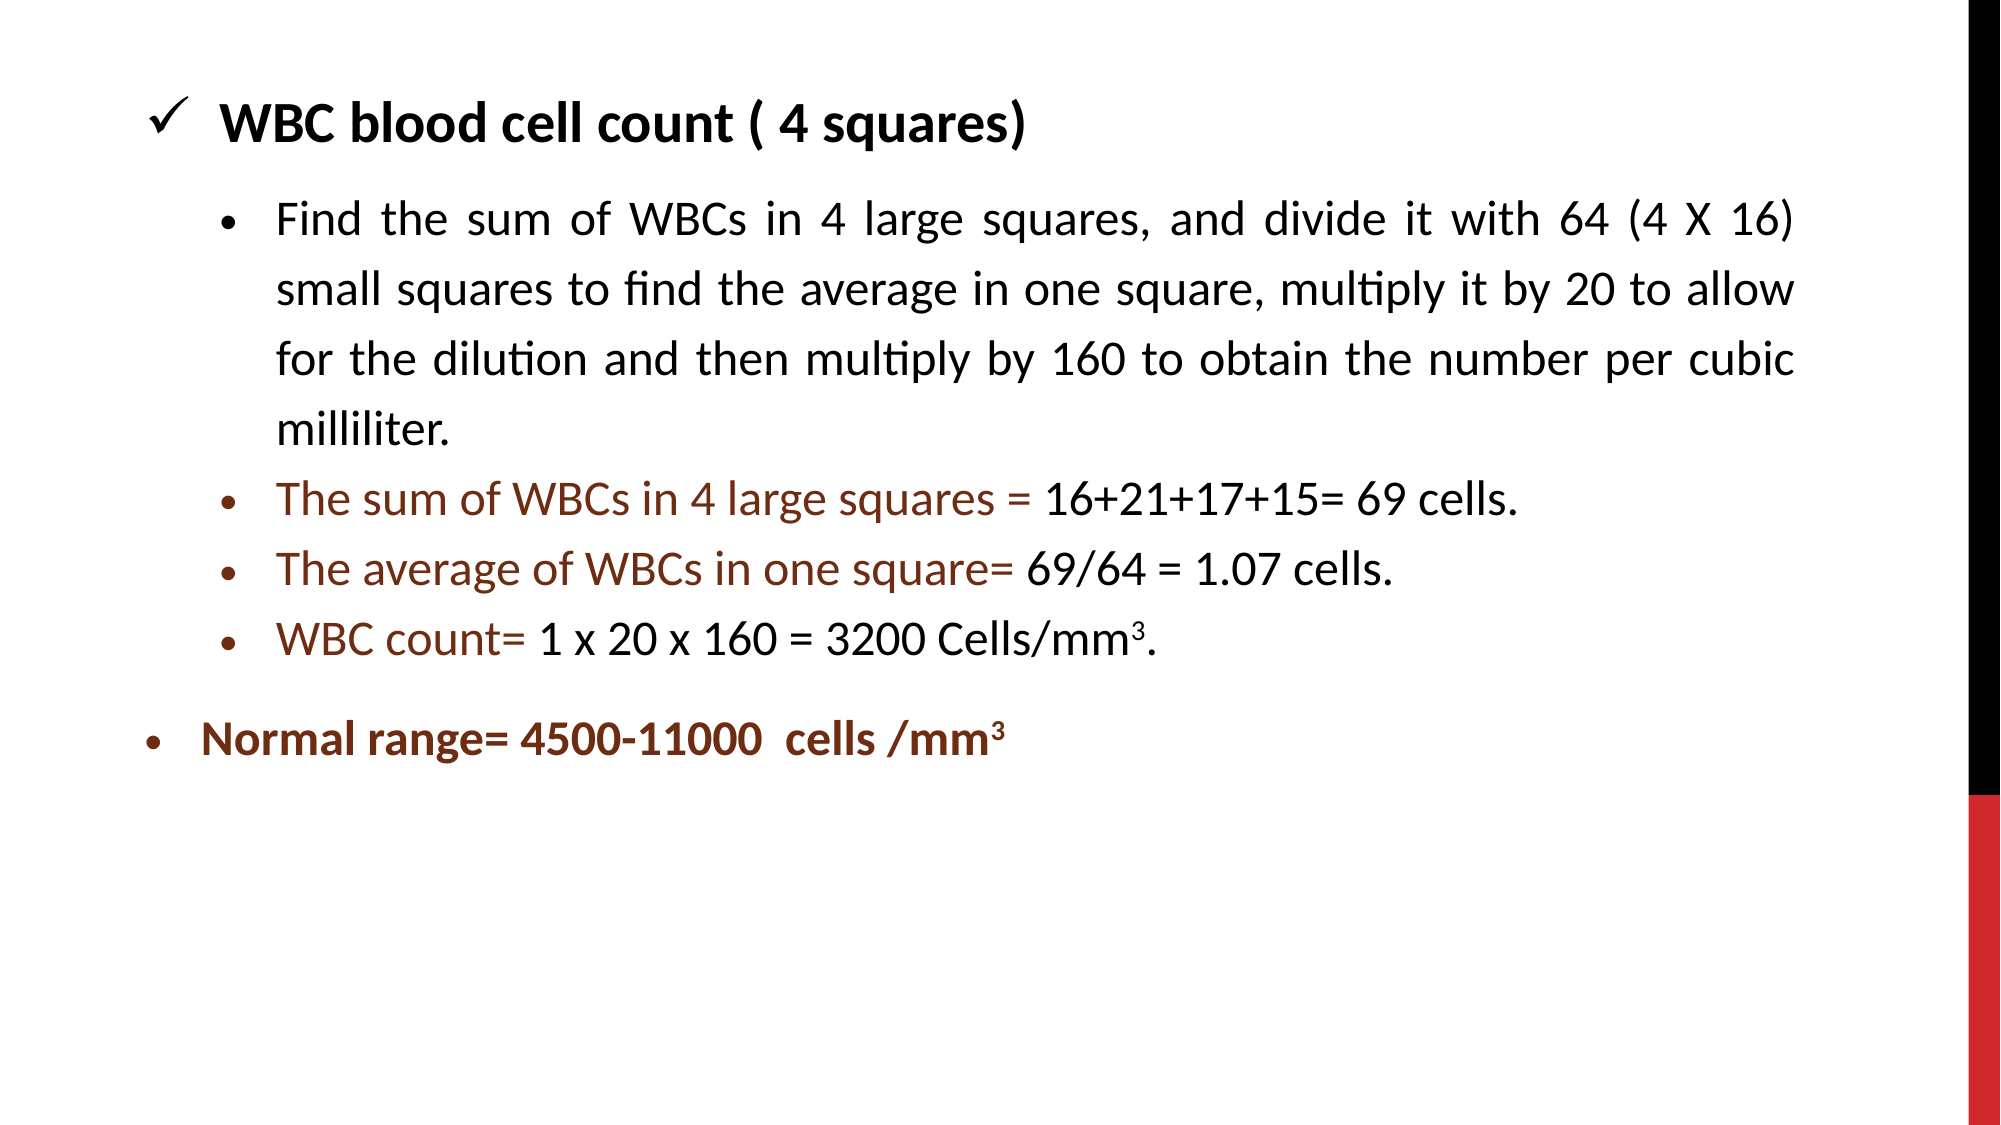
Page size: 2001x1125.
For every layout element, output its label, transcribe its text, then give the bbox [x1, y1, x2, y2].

table_header WBC blood cell count ( 4 squares) Find the sum of WBCs in 4 large squares, and divide it with 64 (4 X 16) small squares to find the average in one square, multiply it by 20 to allow for the dilution and then multiply by 160 to obtain the number per cubic milliliter. The sum of WBCs in 4 large squares = 16+21+17+15= 69 cells. The average of WBCs in one square= 69/64 = 1.07 cells. WBC count= 1 x 20 x 160 = 3200 Cells/mm3. Normal range= 4500-11000 cells /mm3 [126, 90, 1815, 1079]
